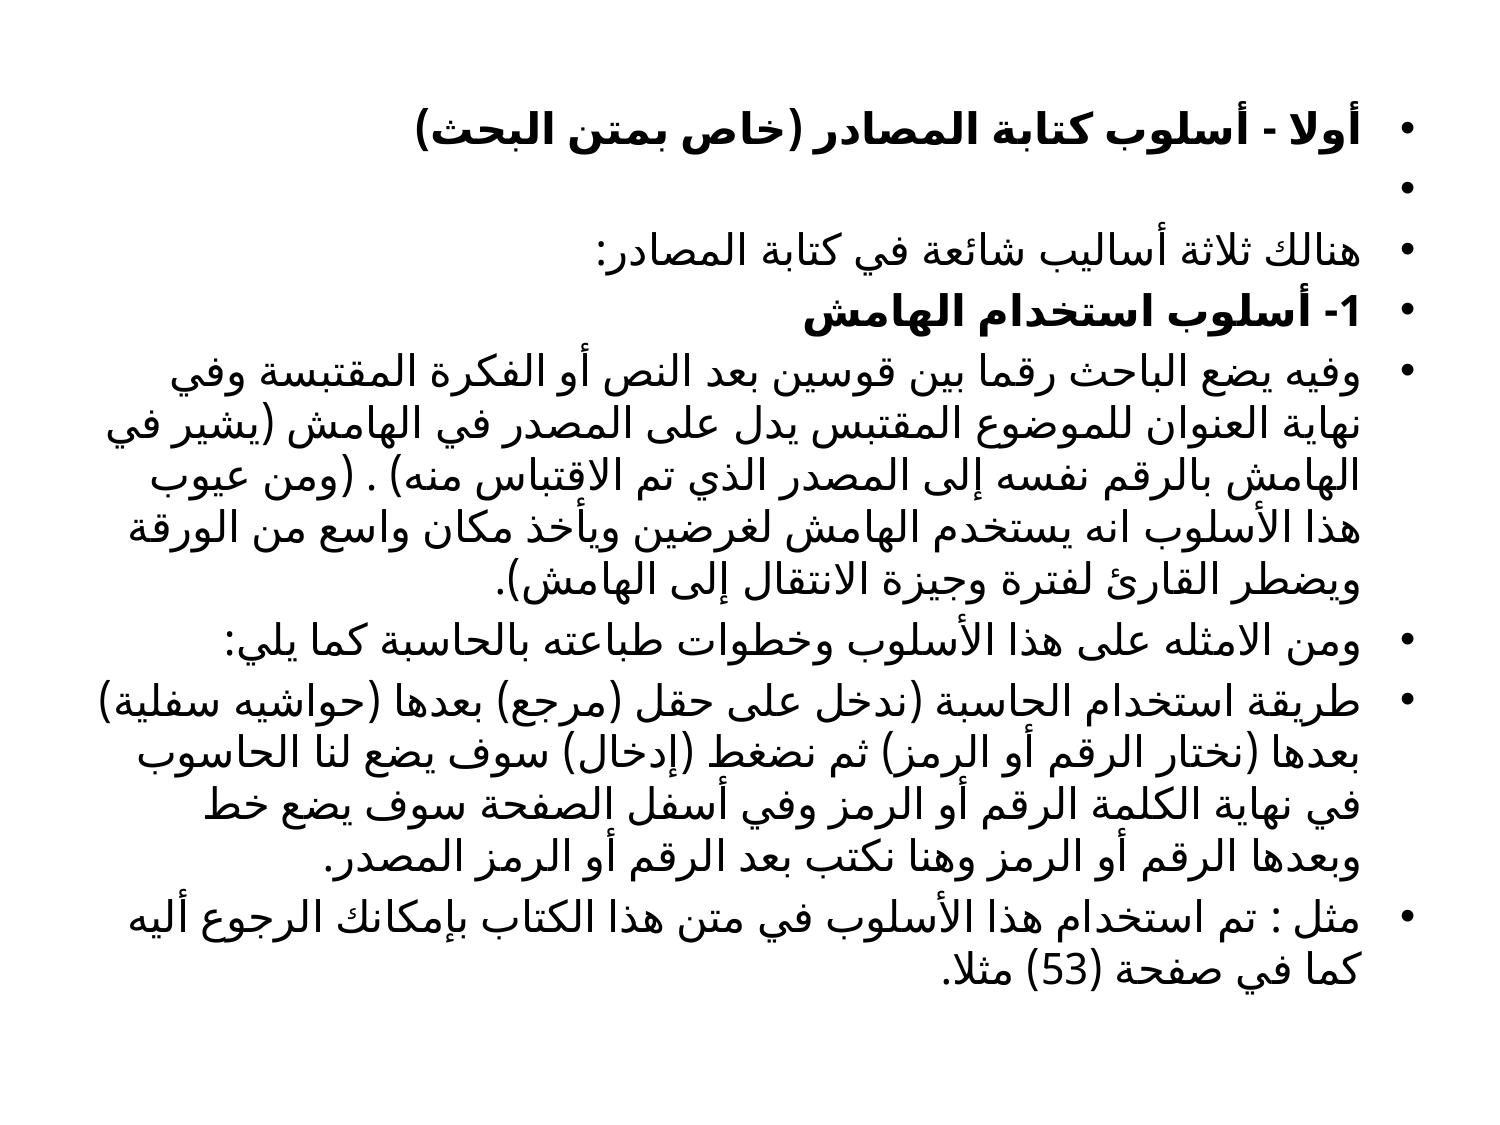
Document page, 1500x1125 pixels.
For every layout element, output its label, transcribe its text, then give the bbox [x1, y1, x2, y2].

list أولا - أسلوب كتابة المصادر (خاص بمتن البحث) هنالك ثلاثة أساليب شائعة في كتابة المصادر: 1- أسلوب استخدام الهامش وفيه يضع الباحث رقما بين قوسين بعد النص أو الفكرة المقتبسة وفي نهاية العنوان للموضوع المقتبس يدل على المصدر في الهامش (يشير في الهامش بالرقم نفسه إلى المصدر الذي تم الاقتباس منه) . (ومن عيوب هذا الأسلوب انه يستخدم الهامش لغرضين ويأخذ مكان واسع من الورقة ويضطر القارئ لفترة وجيزة الانتقال إلى الهامش). ومن الامثله على هذا الأسلوب وخطوات طباعته بالحاسبة كما يلي: طريقة استخدام الحاسبة (ندخل على حقل (مرجع) بعدها (حواشيه سفلية) بعدها (نختار الرقم أو الرمز) ثم نضغط (إدخال) سوف يضع لنا الحاسوب في نهاية الكلمة الرقم أو الرمز وفي أسفل الصفحة سوف يضع خط وبعدها الرقم أو الرمز وهنا نكتب بعد الرقم أو الرمز المصدر. مثل : تم استخدام هذا الأسلوب في متن هذا الكتاب بإمكانك الرجوع أليه كما في صفحة (53) مثلا. [75, 93, 1425, 1005]
